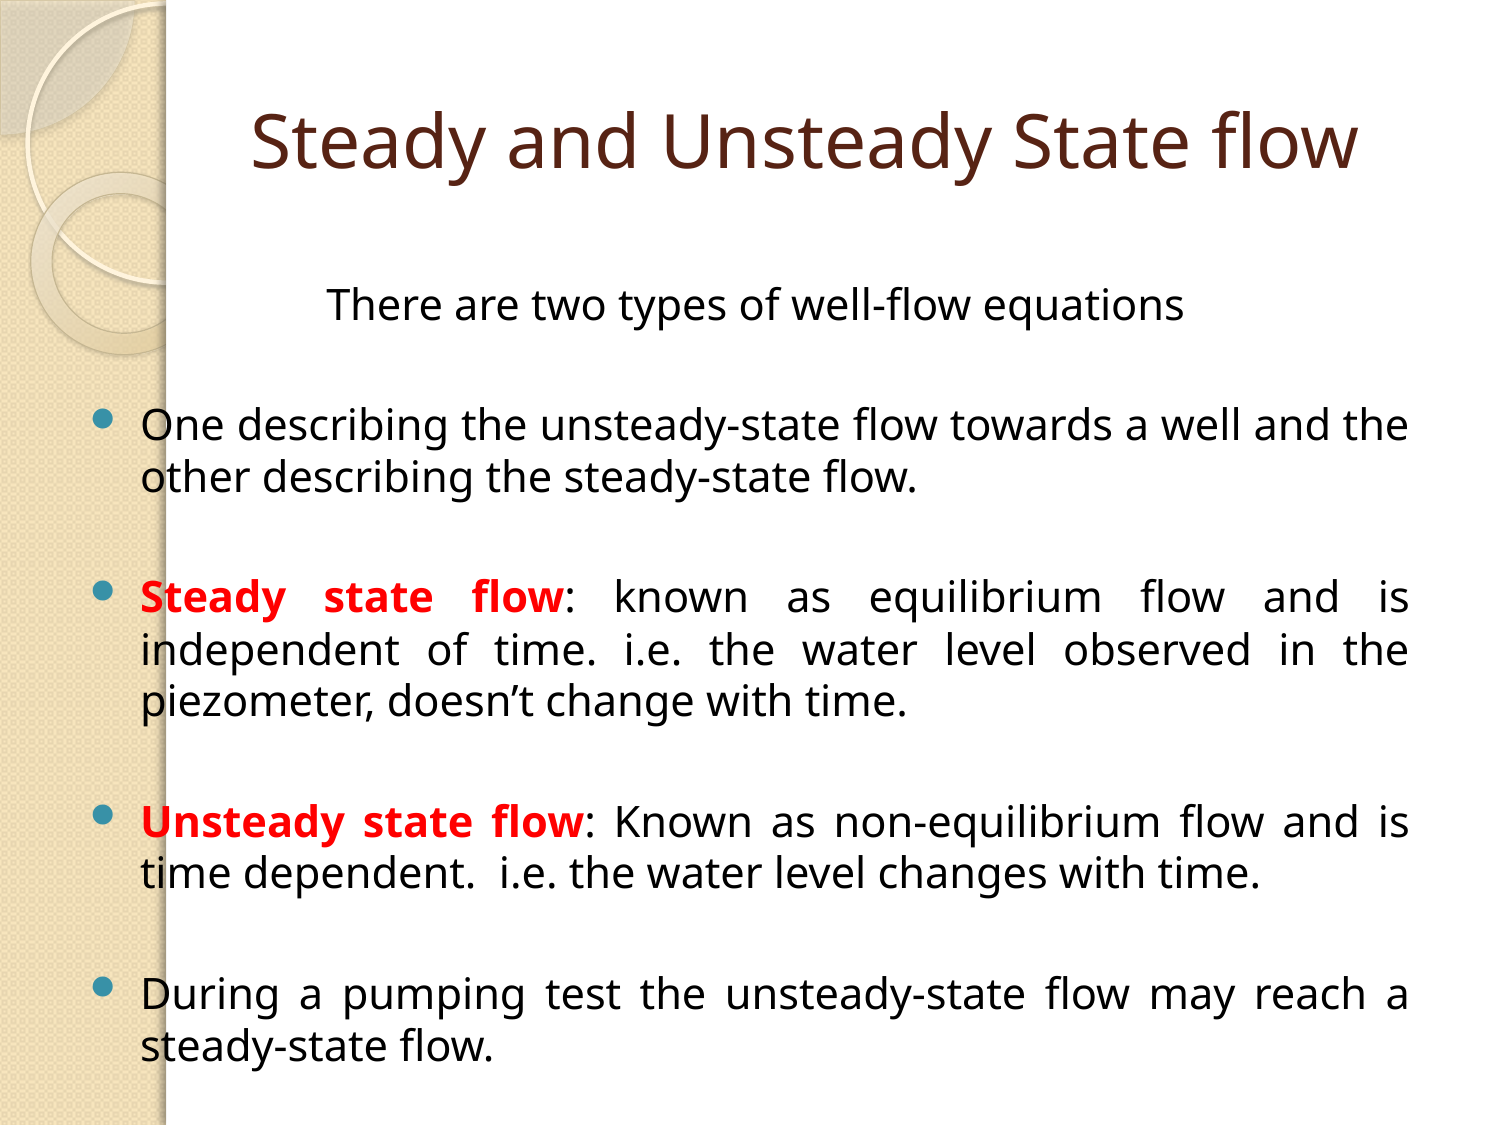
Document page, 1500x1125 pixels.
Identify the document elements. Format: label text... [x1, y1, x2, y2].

title Steady and Unsteady State flow [235, 45, 1466, 233]
list There are two types of well-flow equations One describing the unsteady-state flow towards a well and the other describing the steady-state flow. Steady state flow: known as equilibrium flow and is independent of time. i.e. the water level observed in the piezometer, doesn’t change with time. Unsteady state flow: Known as non-equilibrium flow and is time dependent. i.e. the water level changes with time. During a pumping test the unsteady-state flow may reach a steady-state flow. [75, 270, 1425, 1088]
